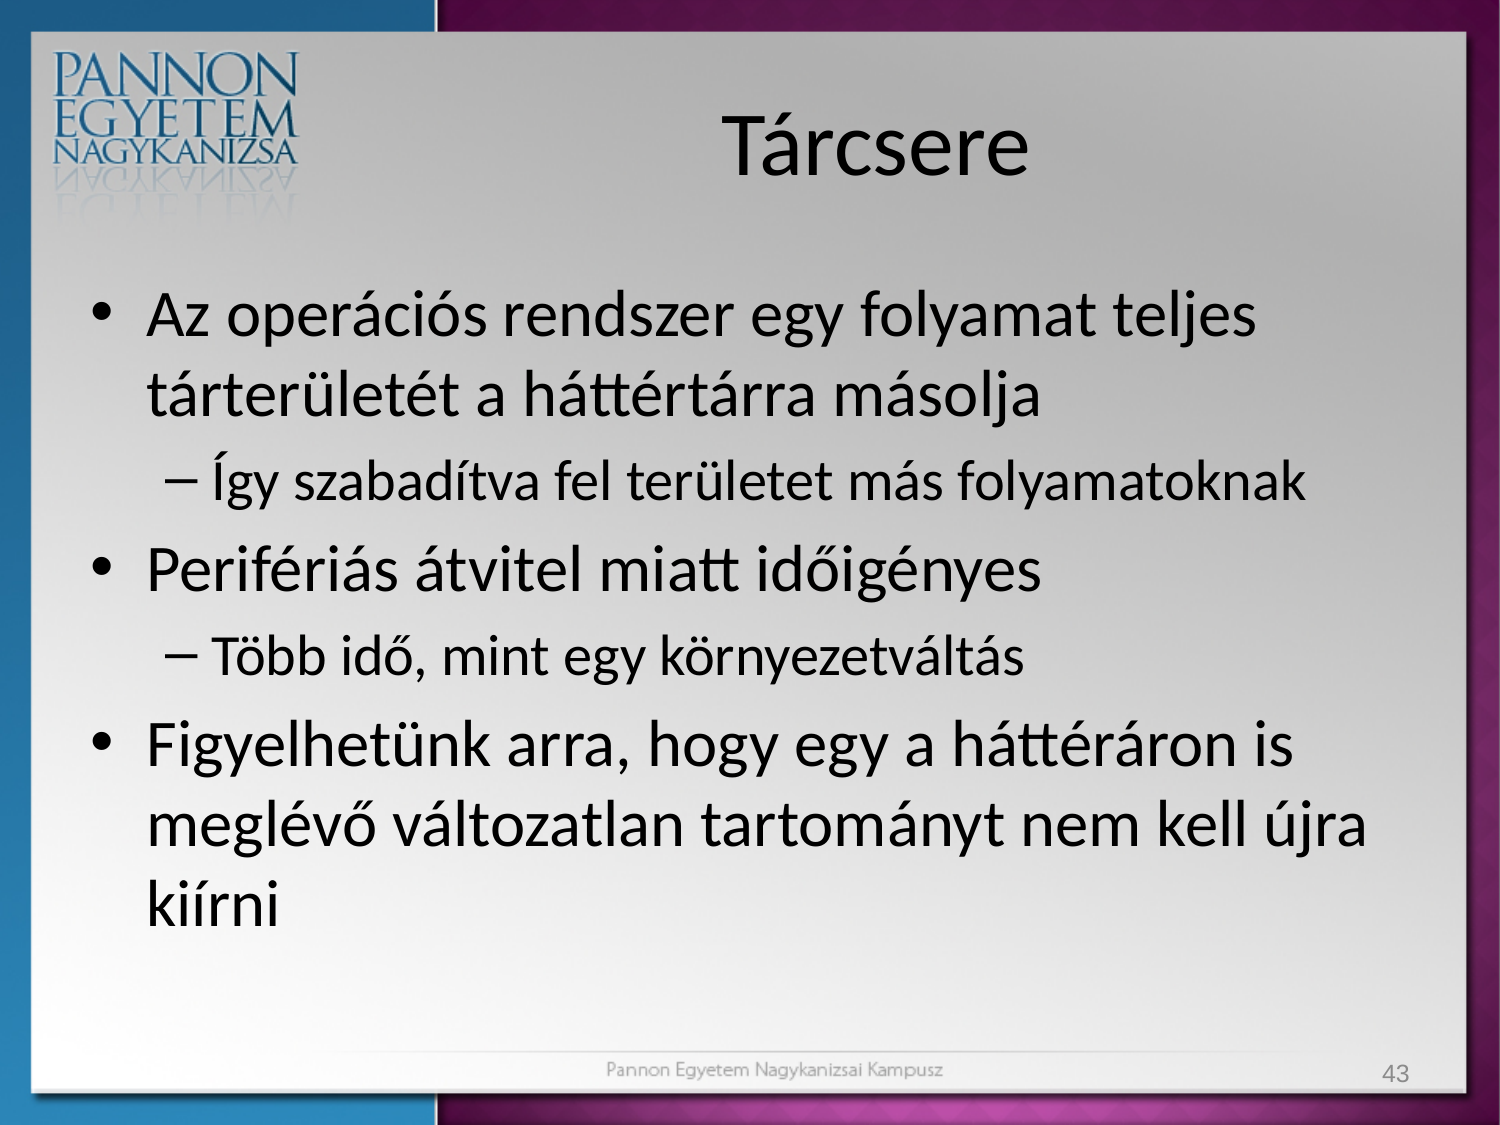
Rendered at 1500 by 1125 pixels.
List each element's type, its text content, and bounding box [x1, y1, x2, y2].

slide_number 43 [1074, 1042, 1425, 1103]
title Tárcsere [328, 45, 1425, 233]
picture [0, 0, 1500, 1125]
list Az operációs rendszer egy folyamat teljes tárterületét a háttértárra másolja Így szabadítva fel területet más folyamatoknak Perifériás átvitel miatt időigényes Több idő, mint egy környezetváltás Figyelhetünk arra, hogy egy a háttéráron is meglévő változatlan tartományt nem kell újra kiírni [75, 262, 1425, 1038]
